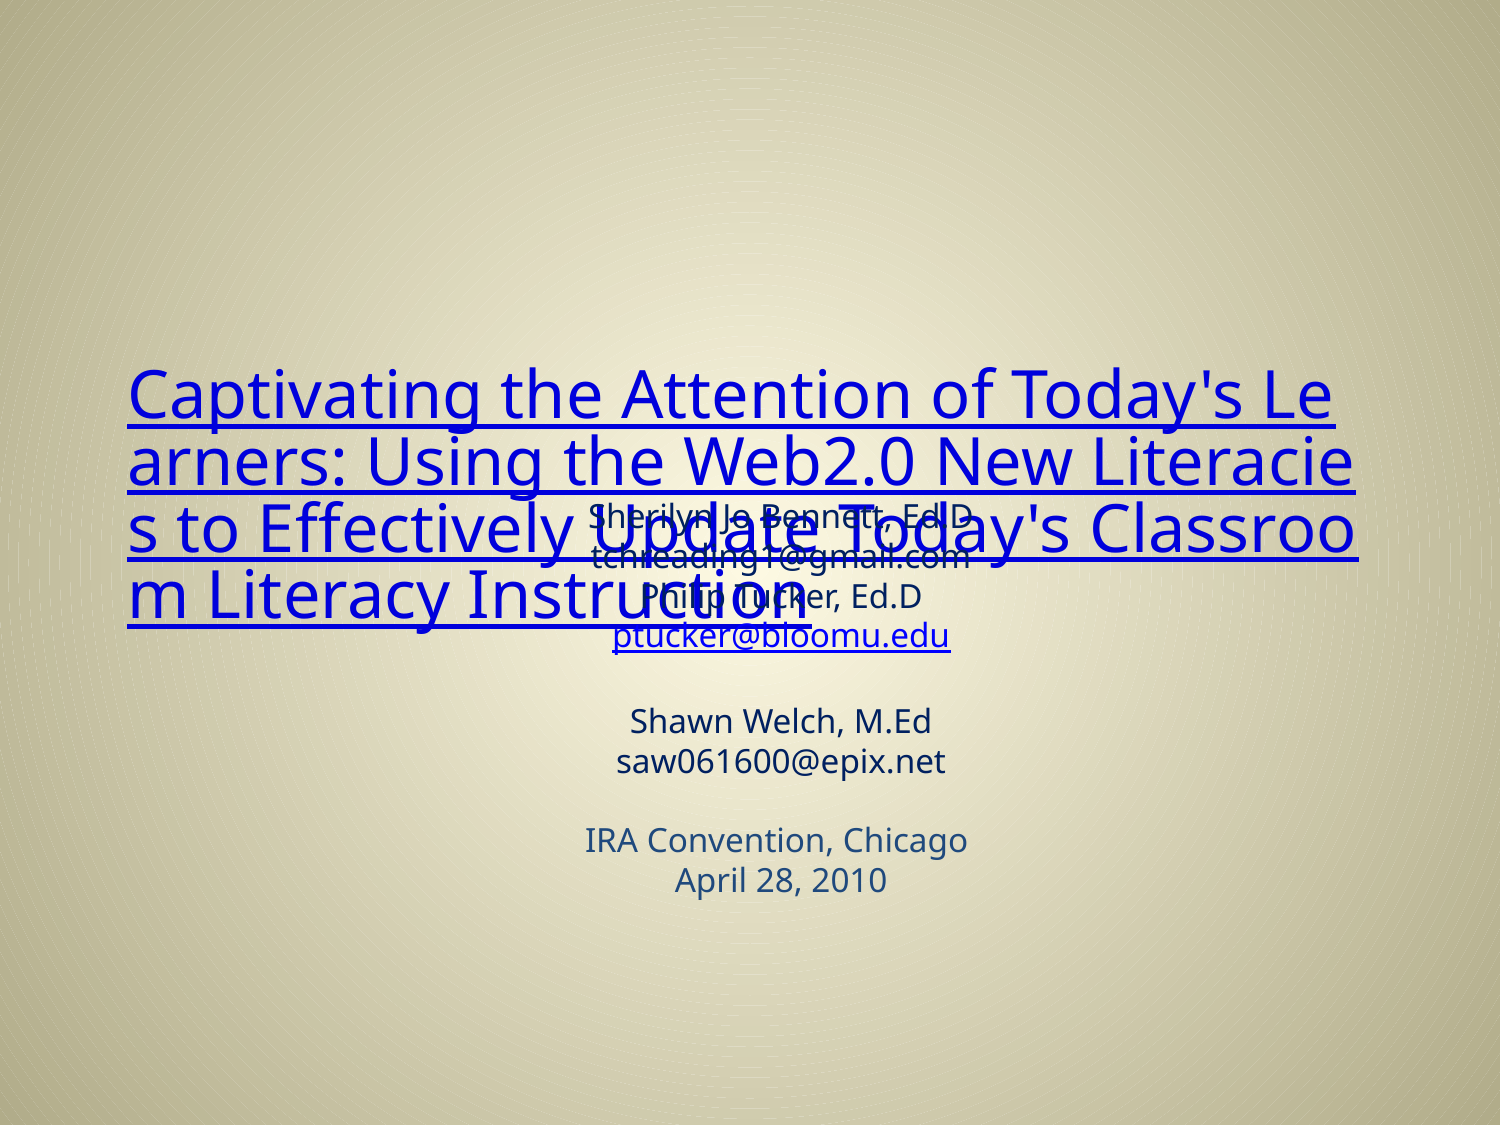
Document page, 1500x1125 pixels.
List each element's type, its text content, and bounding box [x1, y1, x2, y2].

title Captivating the Attention of Today's Learners: Using the Web2.0 New Literacies to Effectively Update Today's Classroom Literacy Instruction [112, 37, 1388, 450]
subtitle Sherilyn Jo Bennett, Ed.D tchreading1@gmail.com Philip Tucker, Ed.D ptucker@bloomu.edu Shawn Welch, M.Ed saw061600@epix.net IRA Convention, Chicago April 28, 2010 [125, 487, 1438, 938]
